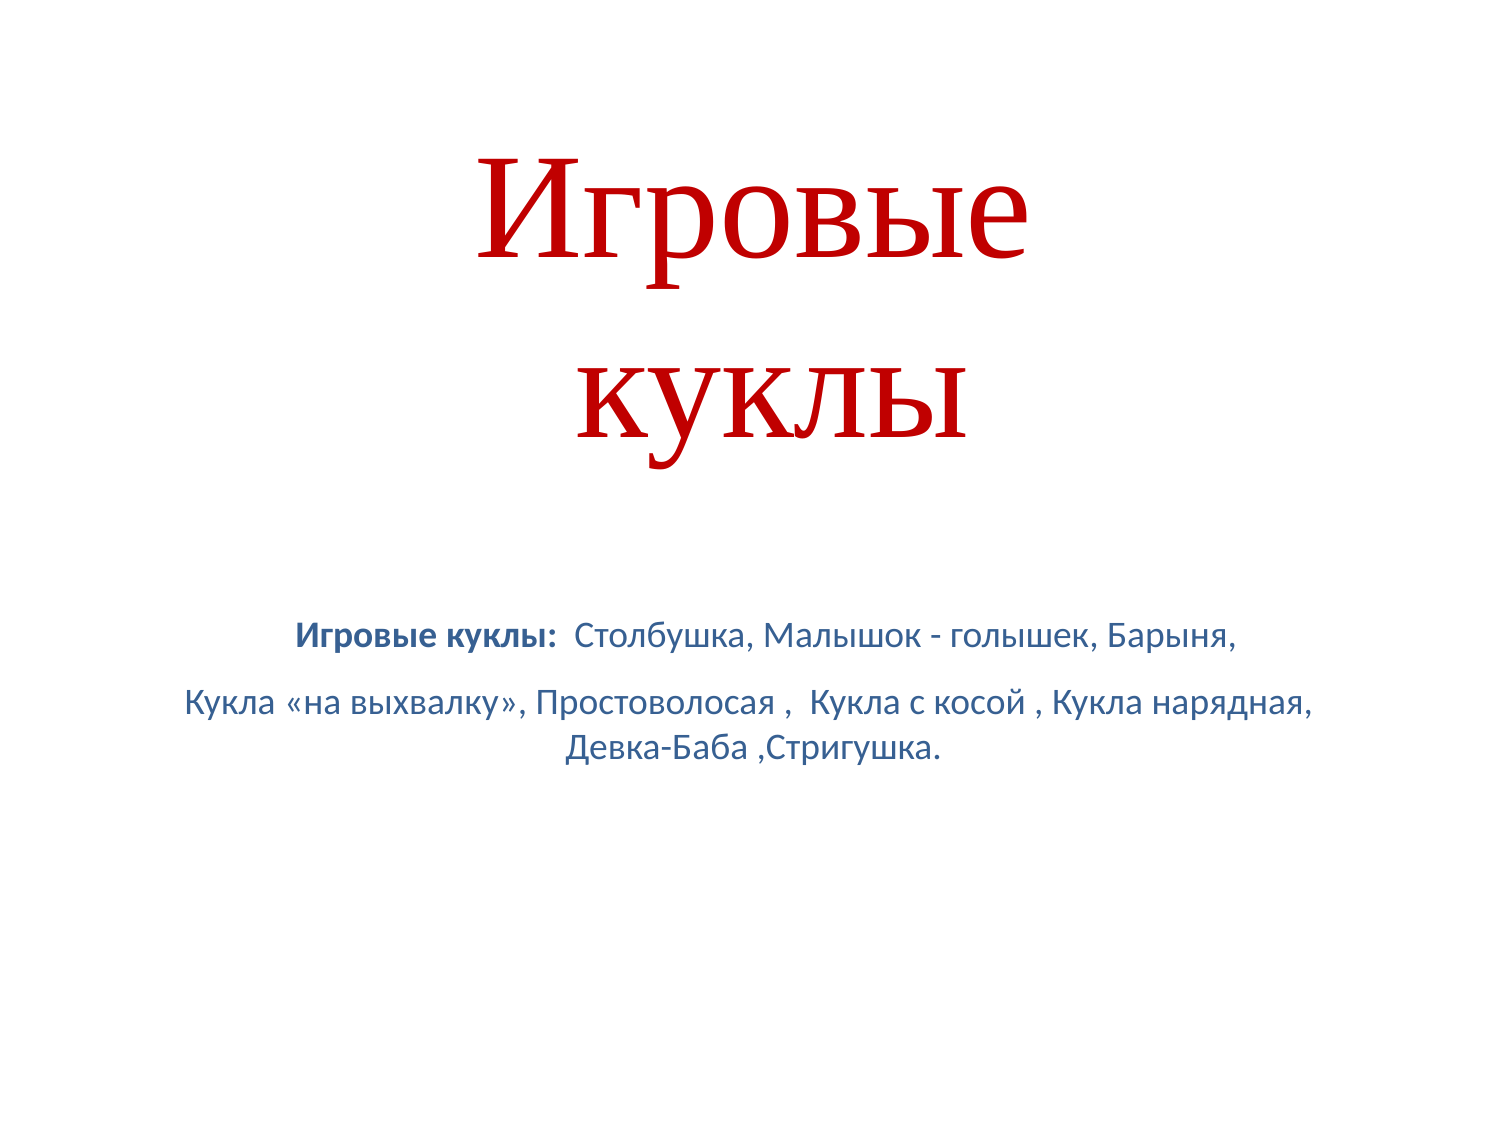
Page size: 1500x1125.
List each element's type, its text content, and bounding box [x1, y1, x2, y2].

title Игровые куклы Игровые куклы: Столбушка, Малышок - голышек, Барыня, Кукла «на выхвалку», Простоволосая , Кукла с косой , Кукла нарядная, Девка-Баба ,Стригушка. [82, 363, 1425, 692]
